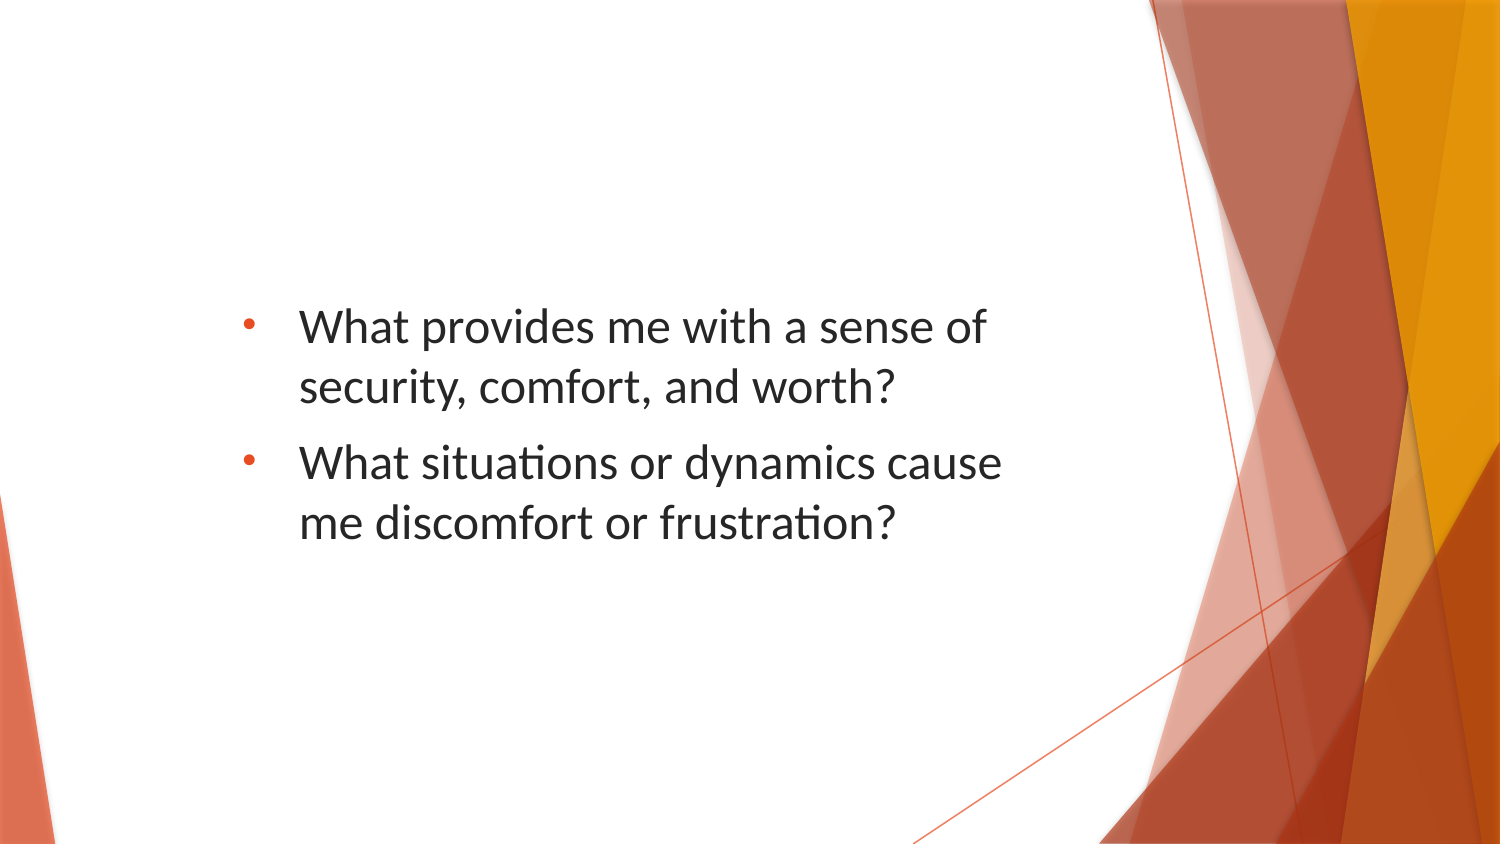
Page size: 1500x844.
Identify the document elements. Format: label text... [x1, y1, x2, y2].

list What provides me with a sense of security, comfort, and worth? What situations or dynamics cause me discomfort or frustration? [171, 114, 1046, 729]
